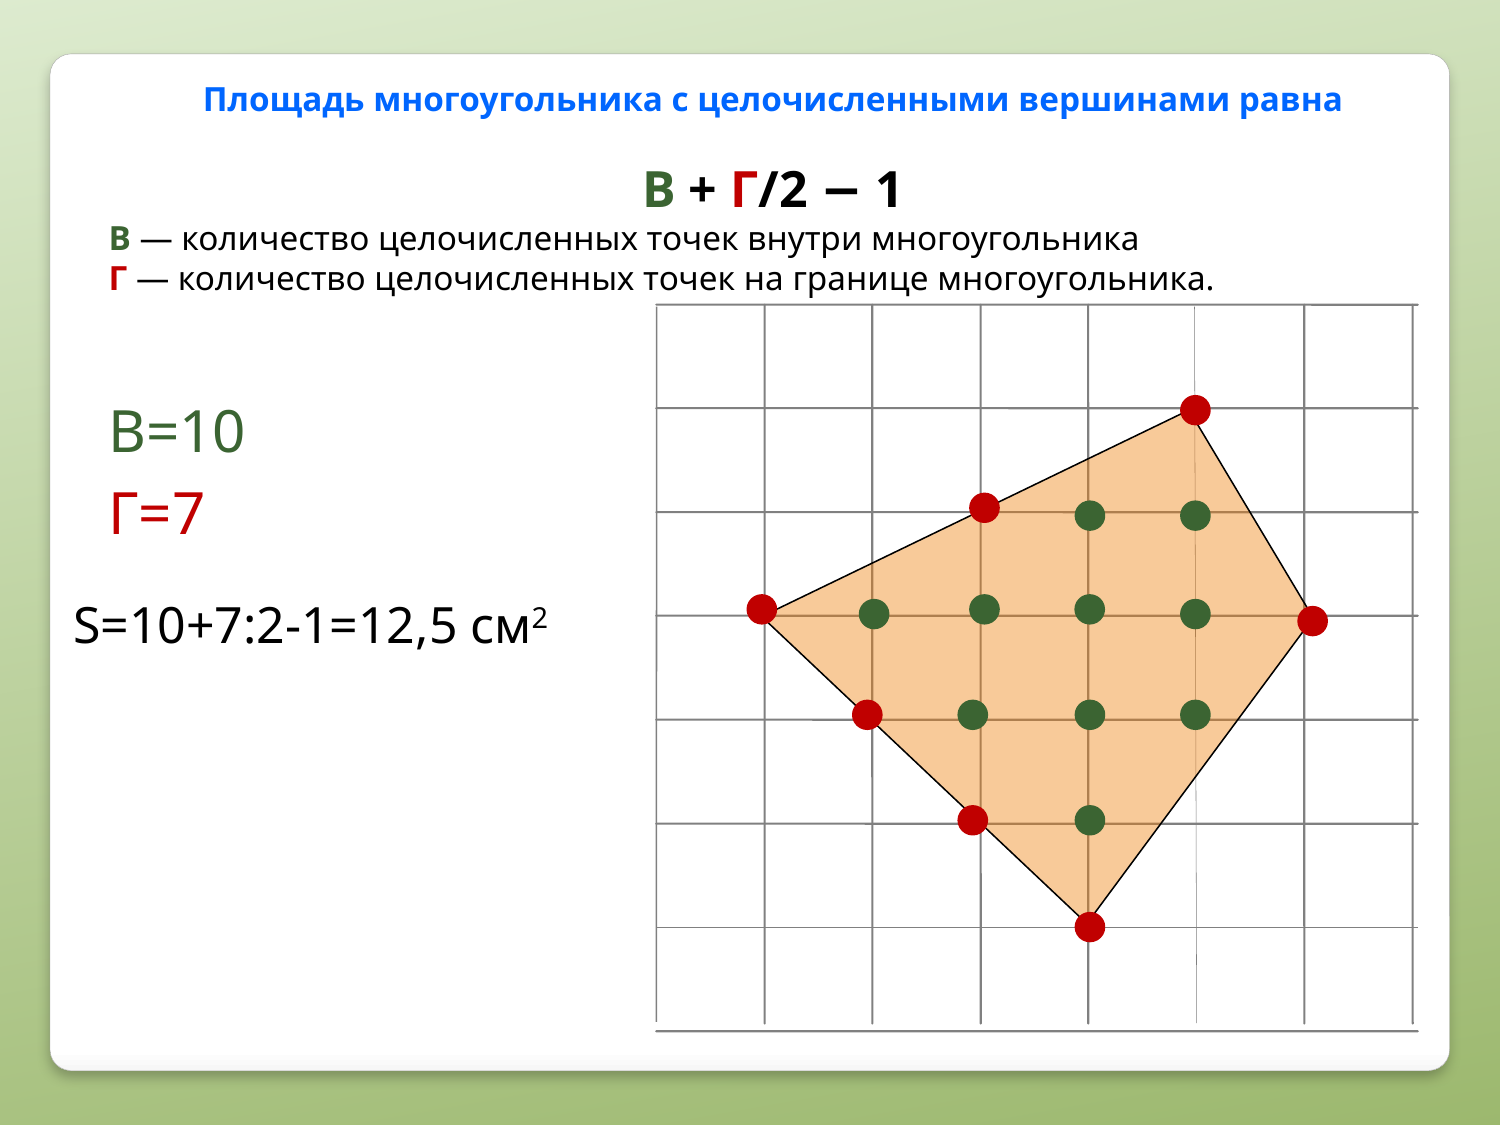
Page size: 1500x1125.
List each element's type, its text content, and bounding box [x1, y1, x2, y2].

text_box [655, 304, 1419, 1032]
text_box Г=7 [93, 468, 481, 554]
text_box В=10 [93, 386, 575, 472]
text_box Площадь многоугольника с целочисленными вершинами равна В + Г/2 − 1 В — количество целочисленных точек внутри многоугольника Г — количество целочисленных точек на границе многоугольника. [93, 70, 1454, 305]
text_box S=10+7:2-1=12,5 см2 [58, 585, 648, 661]
